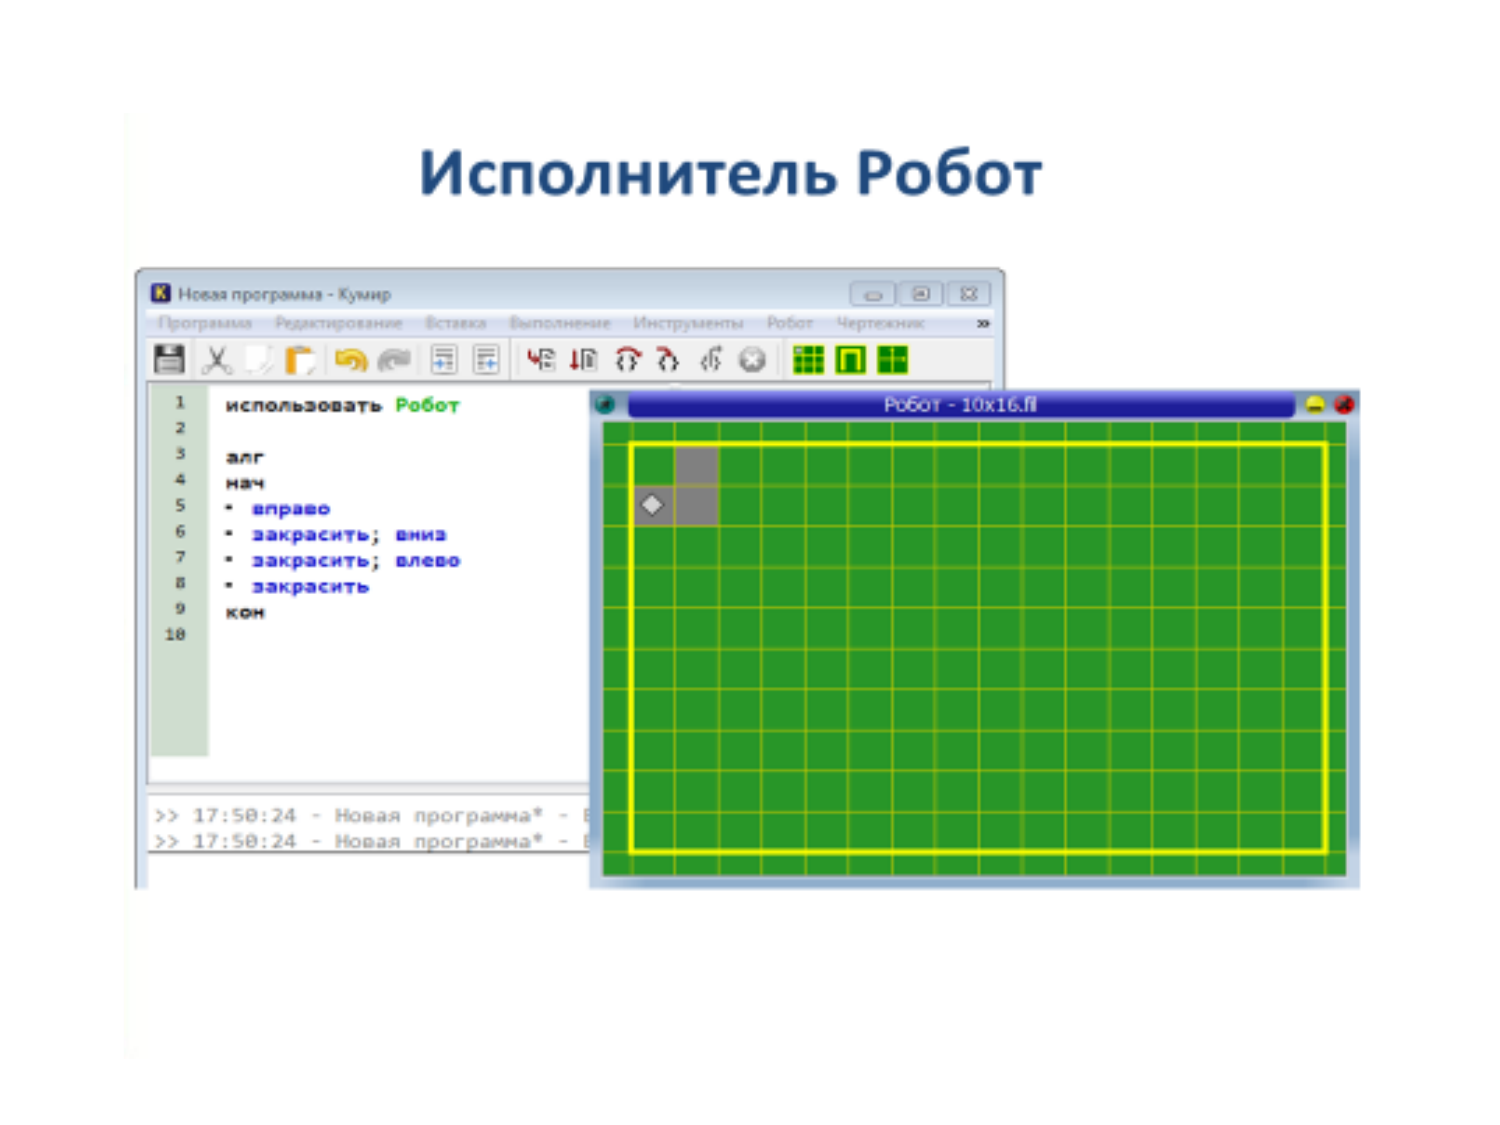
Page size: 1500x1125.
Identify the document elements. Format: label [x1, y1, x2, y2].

list [123, 113, 1400, 1059]
